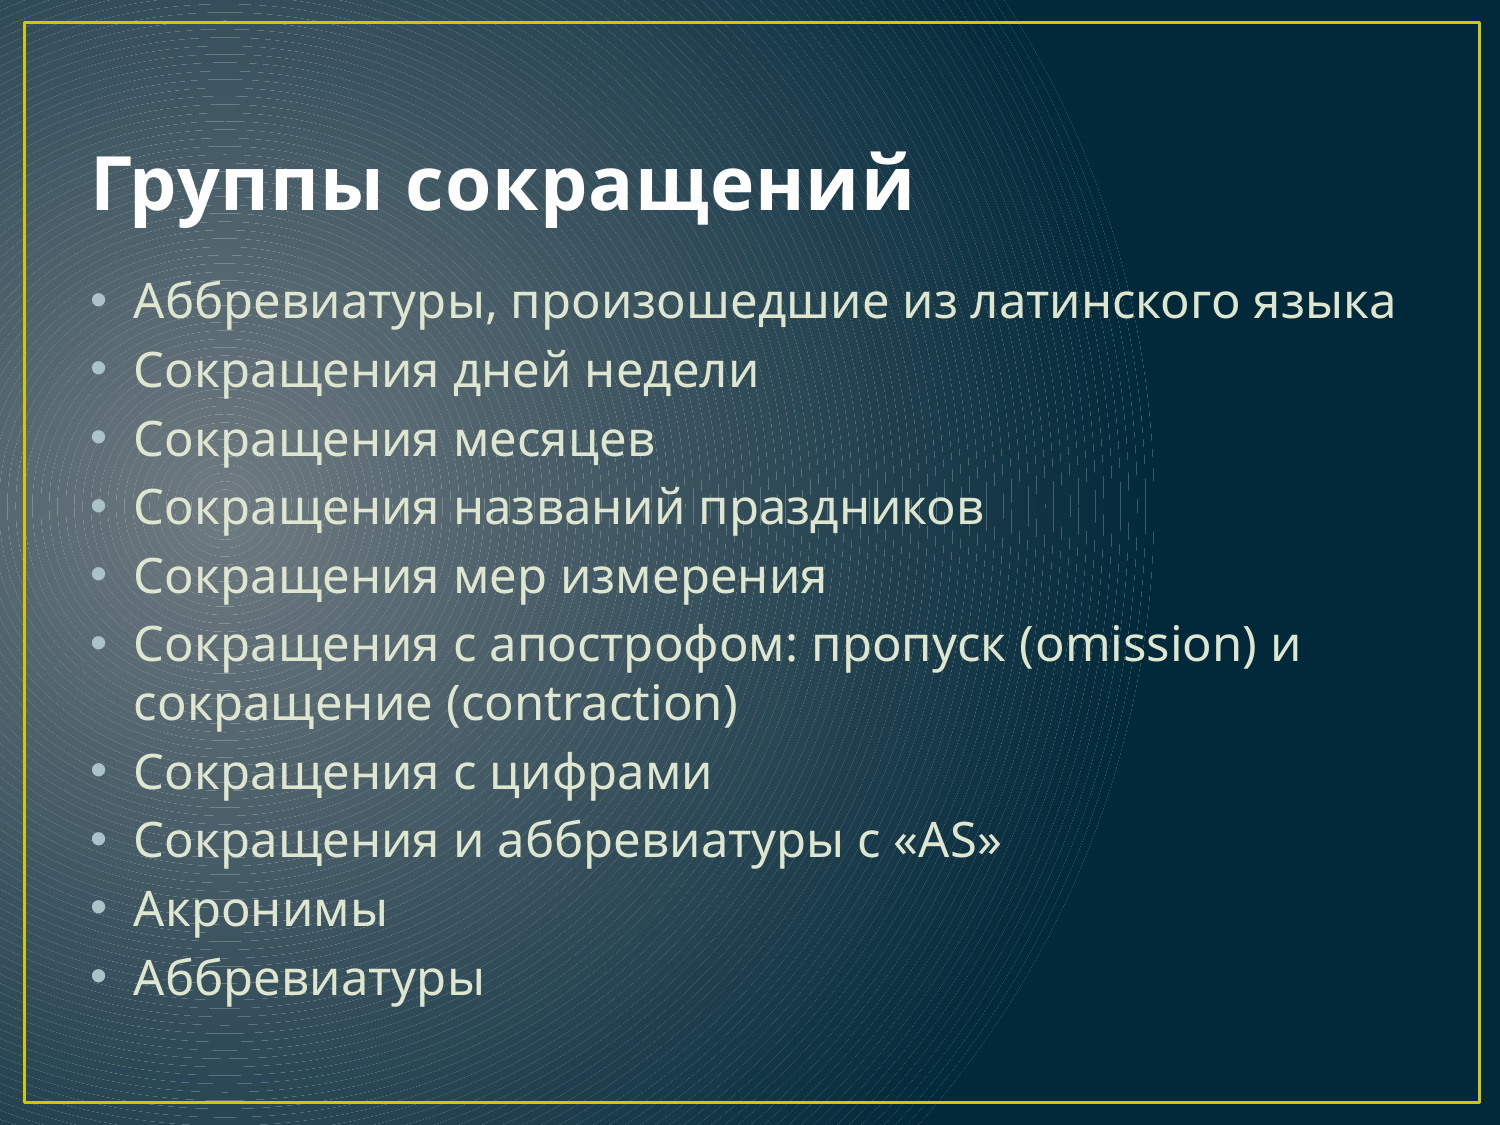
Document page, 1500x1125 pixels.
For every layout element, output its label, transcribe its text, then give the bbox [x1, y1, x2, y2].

list Аббревиатуры, произошедшие из латинского языка Сокращения дней недели Сокращения месяцев Сокращения названий праздников Сокращения мер измерения Сокращения с апострофом: пропуск (omission) и сокращение (contraction) Сокращения с цифрами Сокращения и аббревиатуры с «AS» Акронимы Аббревиатуры [75, 262, 1425, 1059]
title Группы сокращений [75, 45, 1425, 233]
